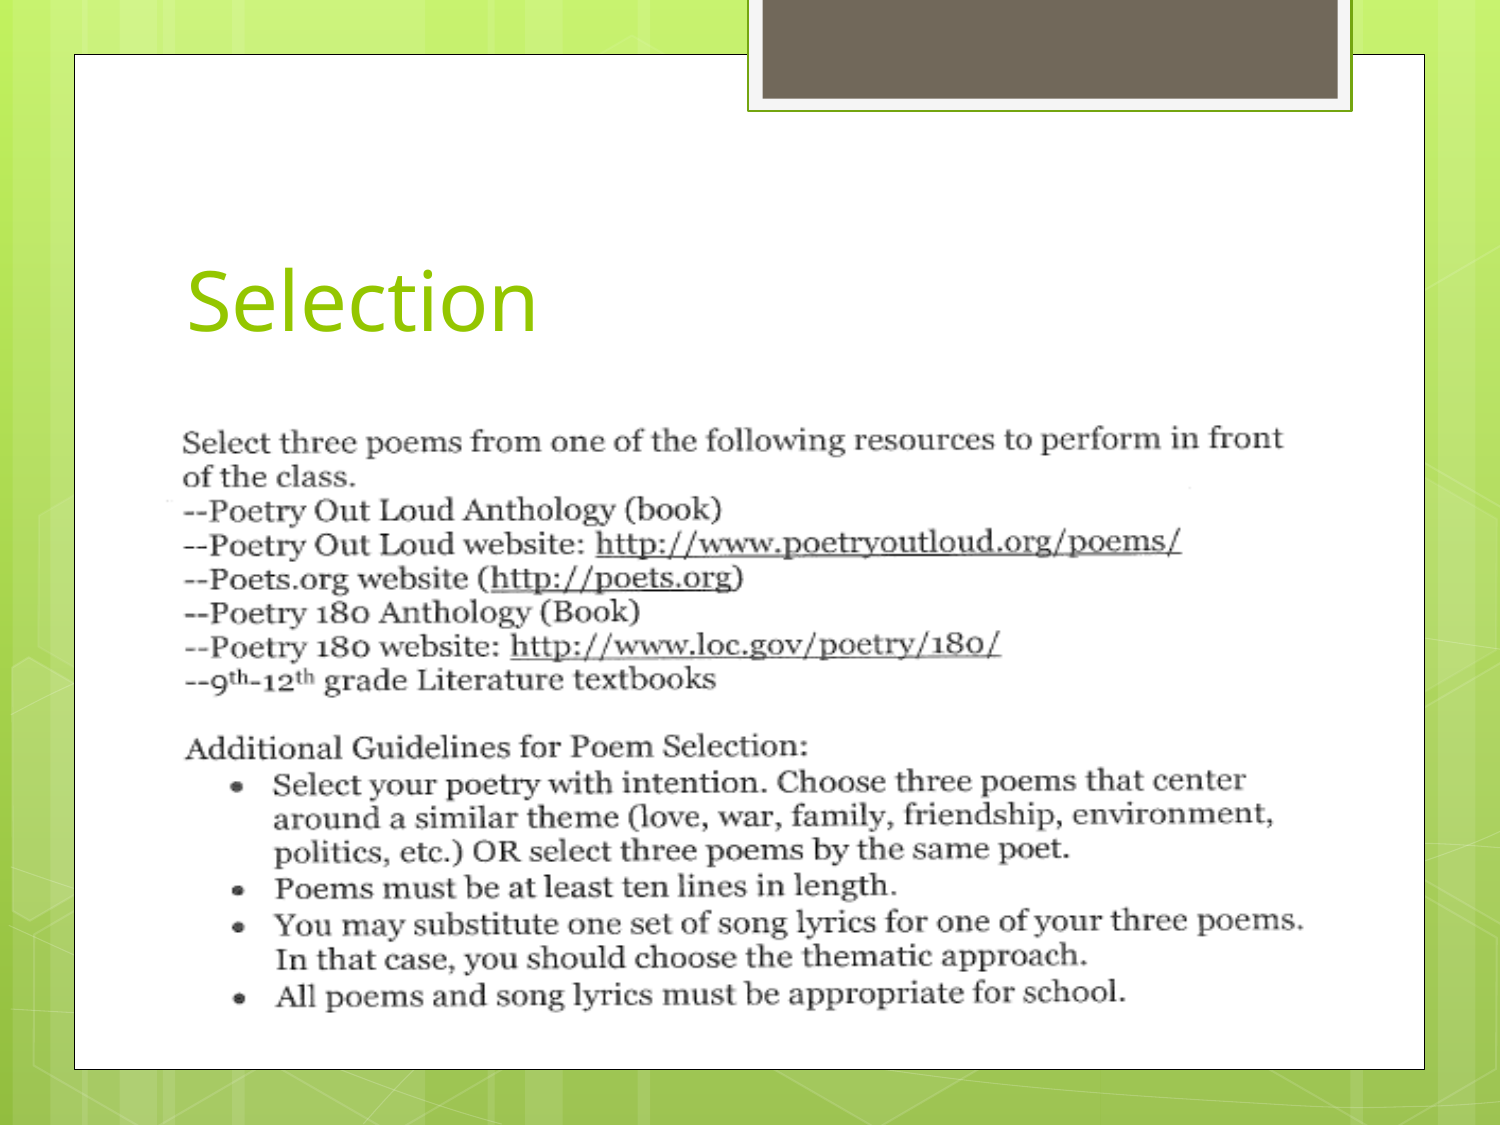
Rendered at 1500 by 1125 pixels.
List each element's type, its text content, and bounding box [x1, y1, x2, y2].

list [149, 410, 1326, 1026]
title Selection [171, 168, 1324, 357]
